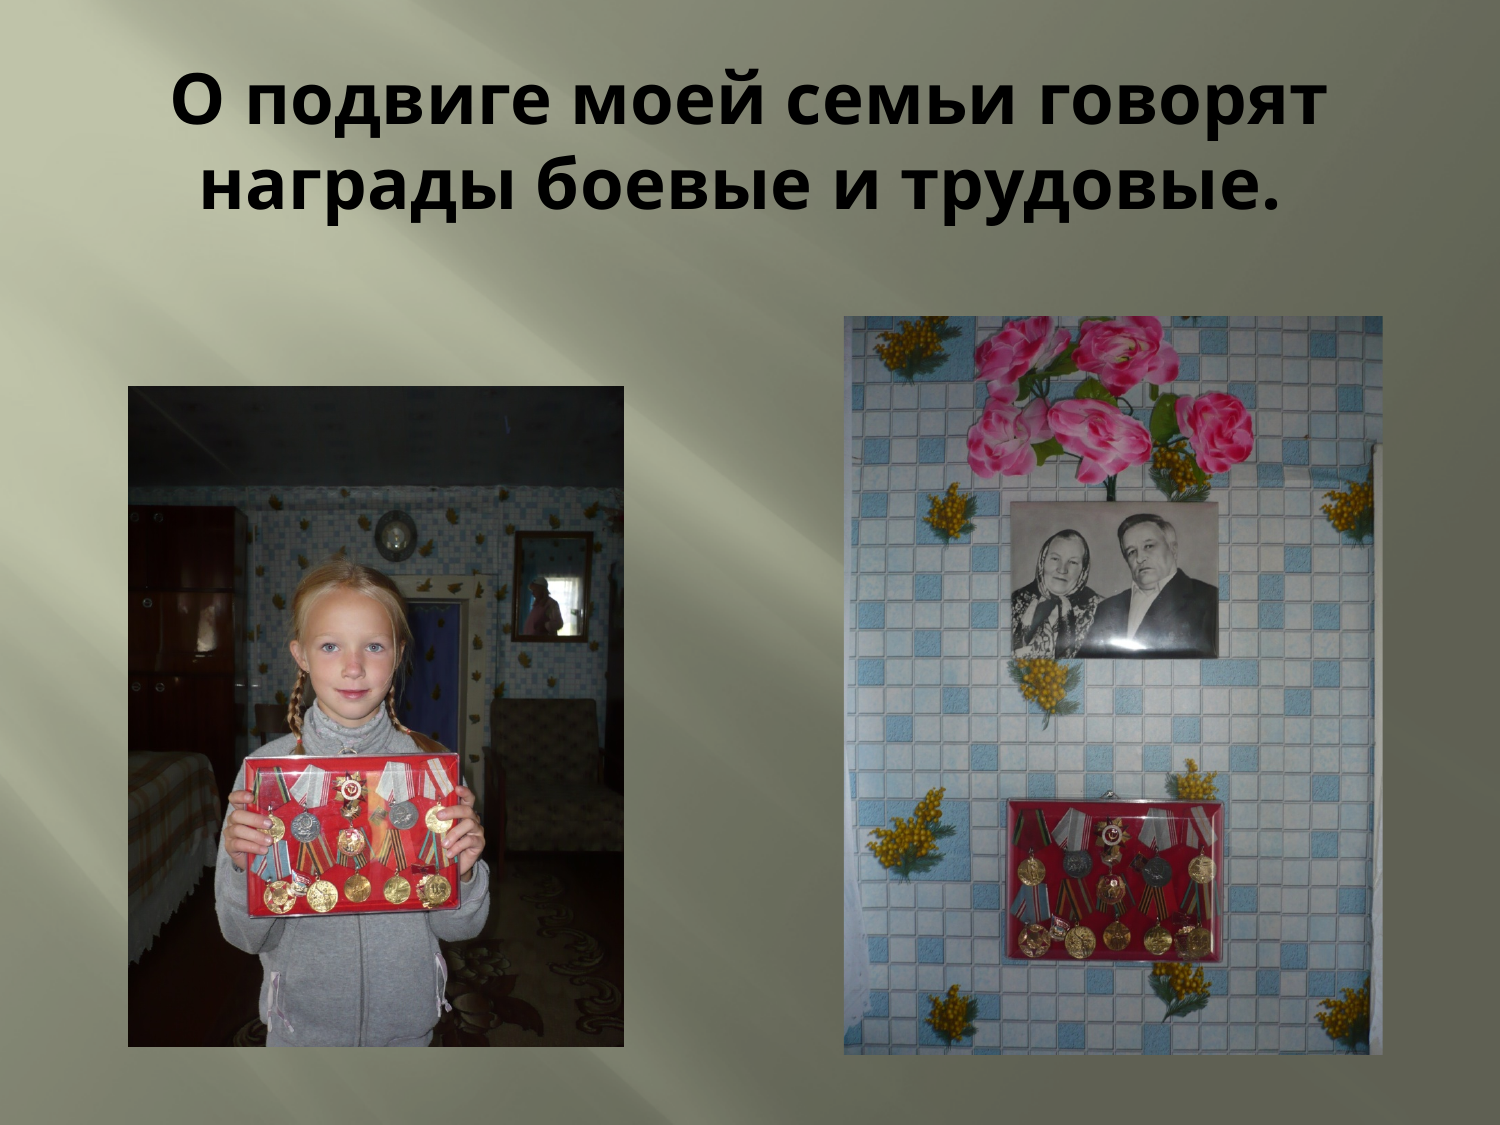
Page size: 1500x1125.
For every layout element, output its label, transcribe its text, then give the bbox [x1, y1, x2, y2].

picture [843, 316, 1383, 1055]
title О подвиге моей семьи говорят награды боевые и трудовые. [75, 45, 1425, 233]
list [128, 386, 625, 1047]
